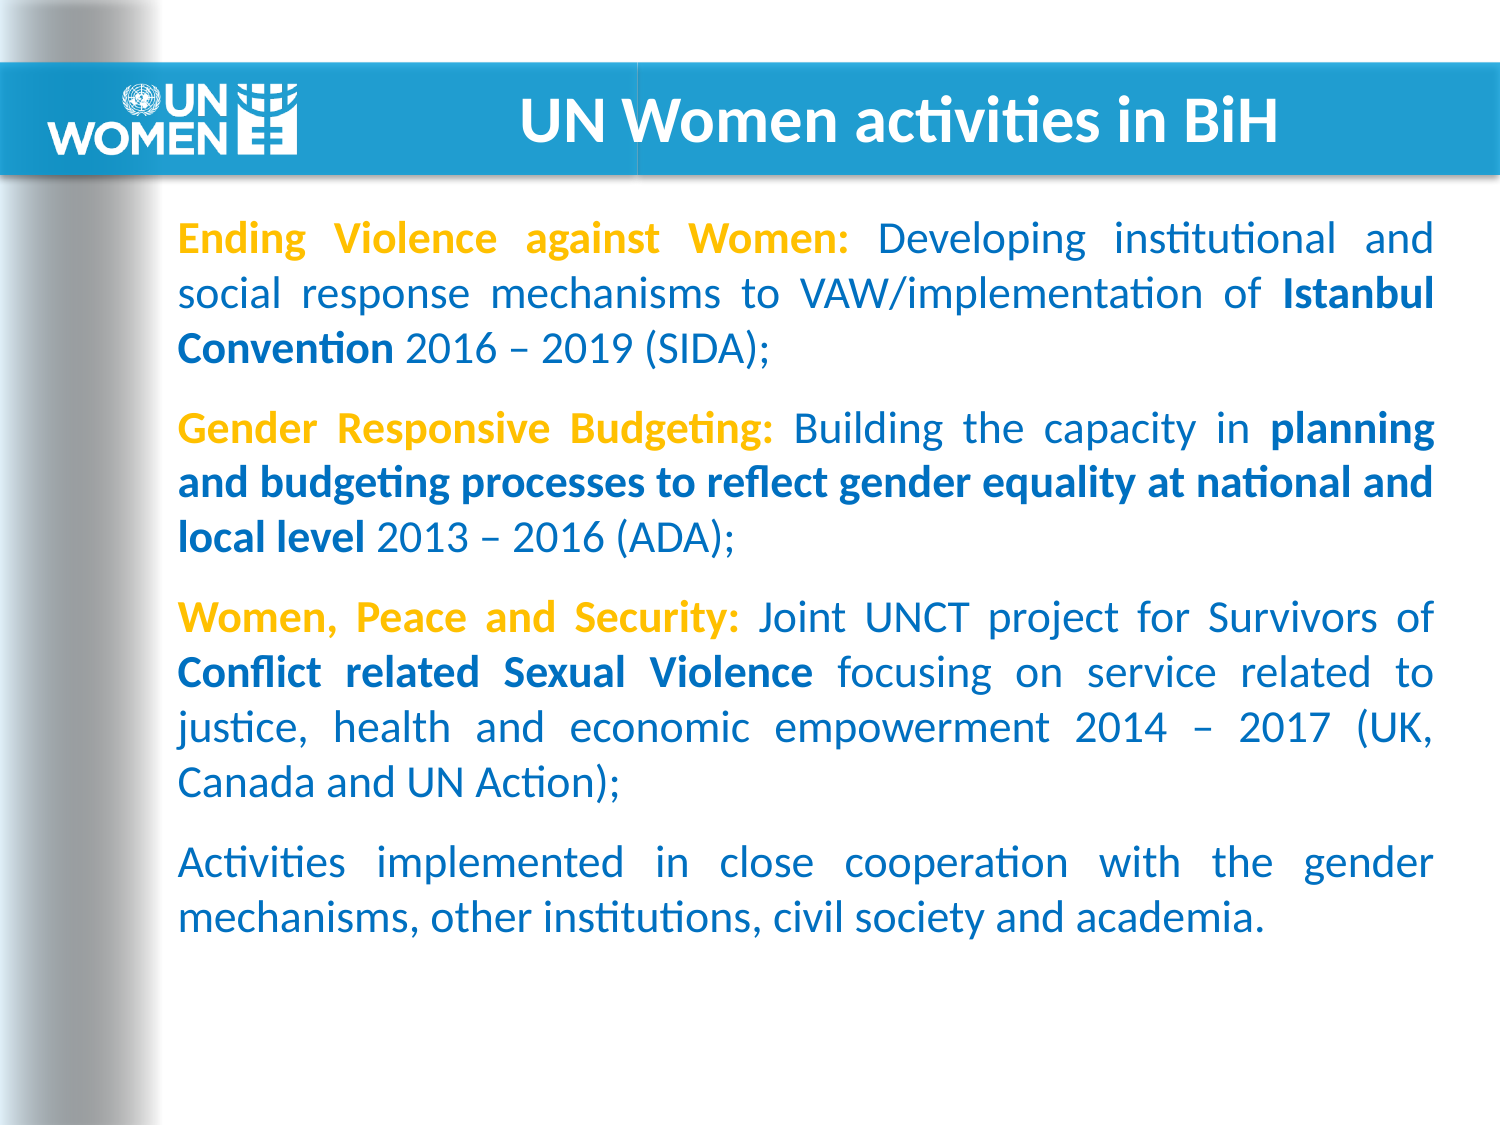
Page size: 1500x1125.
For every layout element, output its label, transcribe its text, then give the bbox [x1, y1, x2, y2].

picture [43, 80, 300, 163]
title UN Women activities in BiH [324, 68, 1475, 163]
list Ending Violence against Women: Developing institutional and social response mechanisms to VAW/implementation of Istanbul Convention 2016 – 2019 (SIDA); Gender Responsive Budgeting: Building the capacity in planning and budgeting processes to reflect gender equality at national and local level 2013 – 2016 (ADA); Women, Peace and Security: Joint UNCT project for Survivors of Conflict related Sexual Violence focusing on service related to justice, health and economic empowerment 2014 – 2017 (UK, Canada and UN Action); Activities implemented in close cooperation with the gender mechanisms, other institutions, civil society and academia. [162, 200, 1450, 1013]
